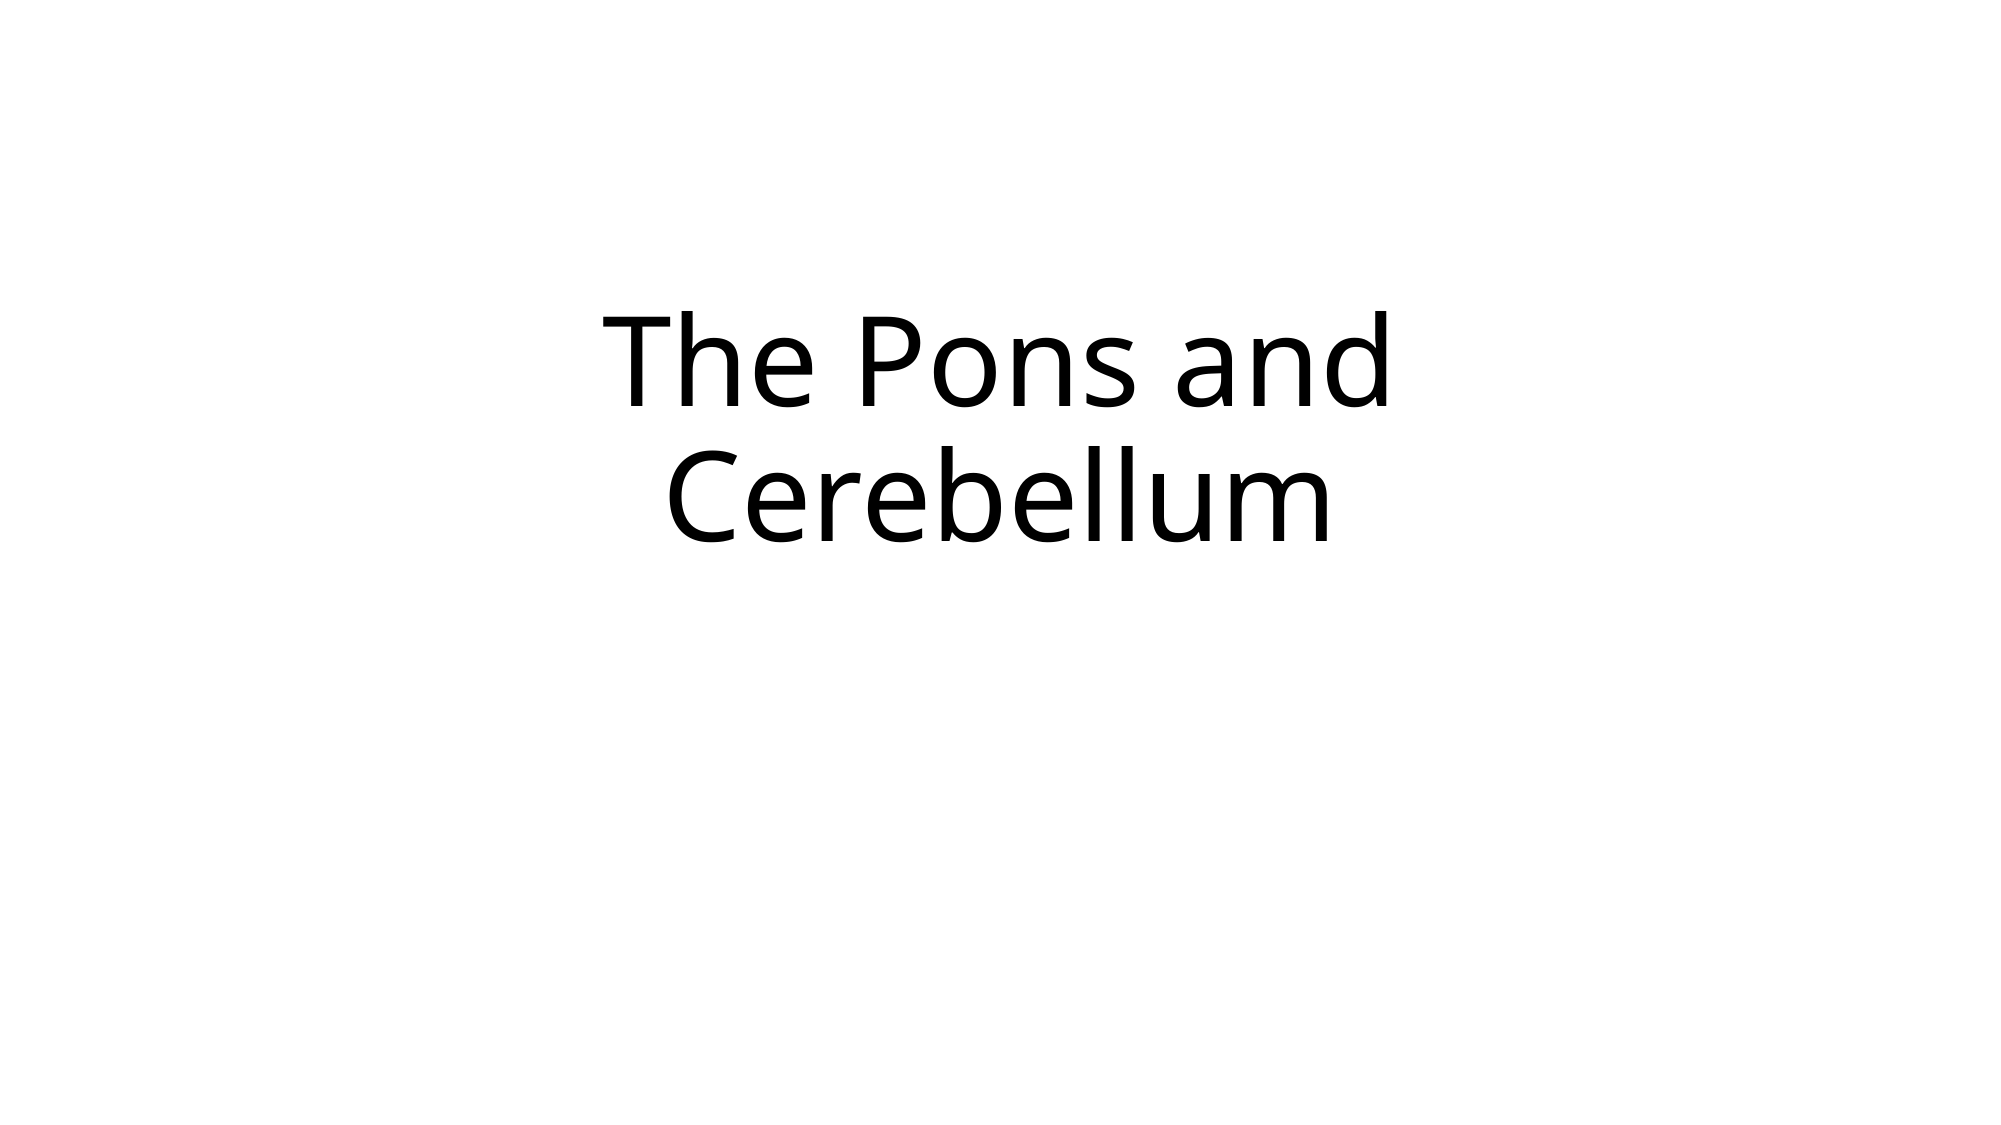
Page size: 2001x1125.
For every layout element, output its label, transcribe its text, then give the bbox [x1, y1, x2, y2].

title The Pons and Cerebellum [249, 184, 1750, 576]
